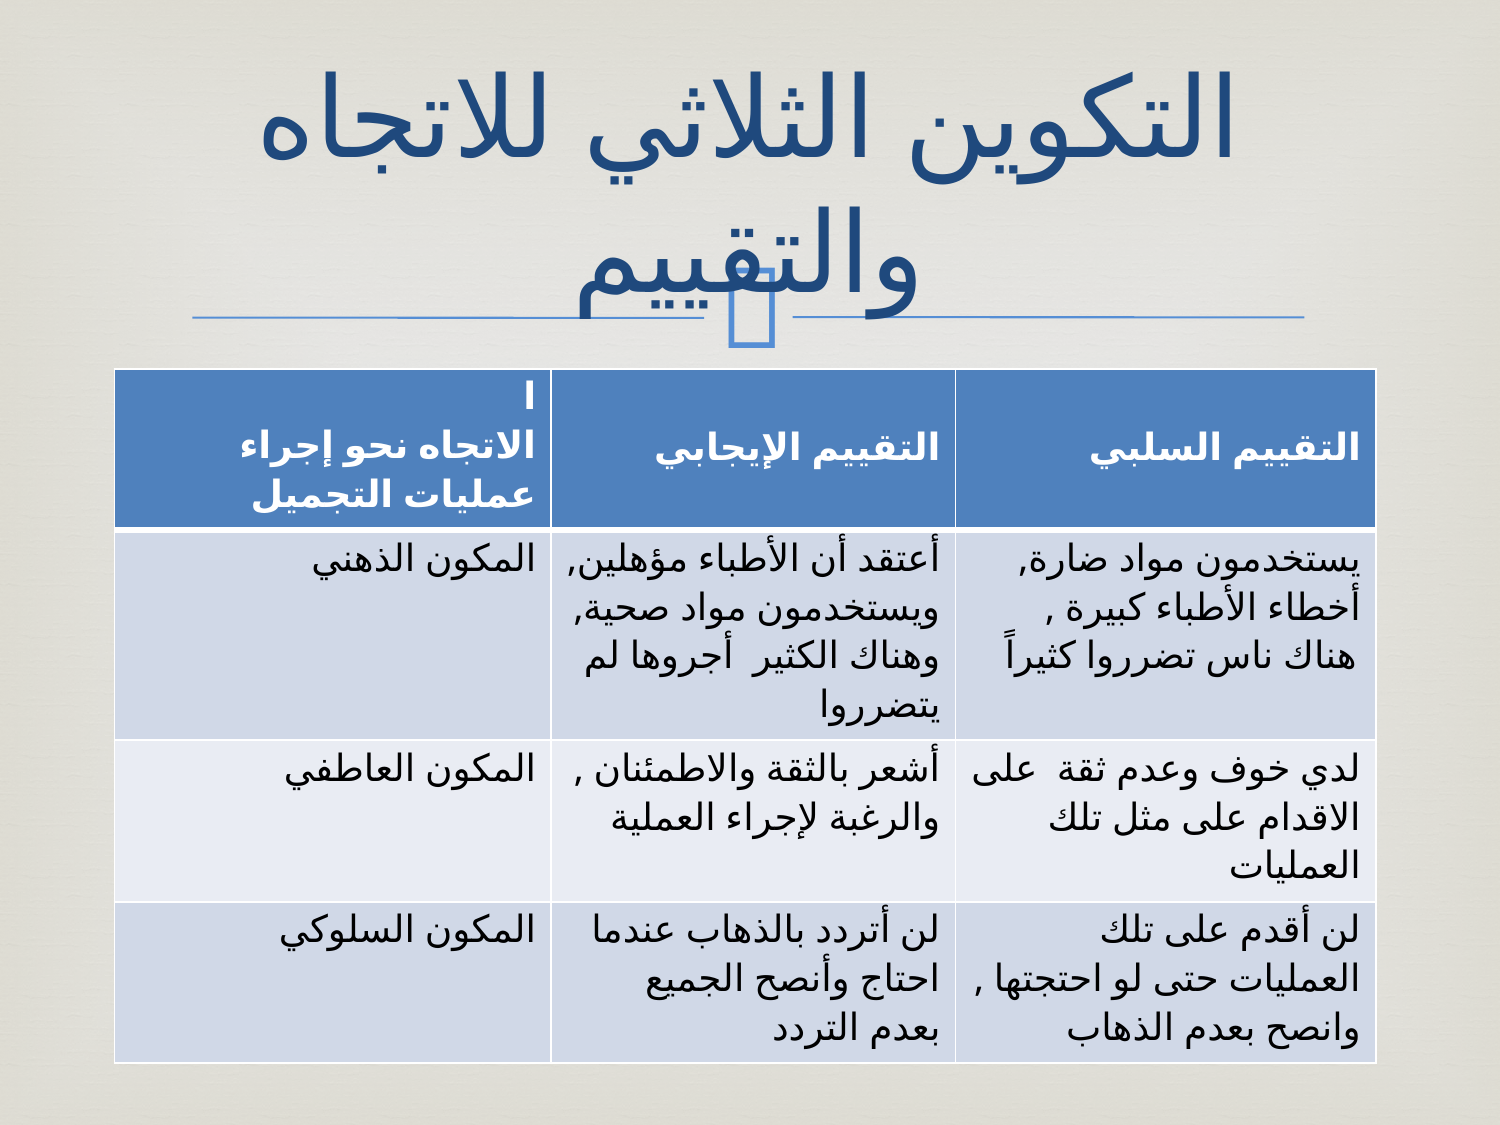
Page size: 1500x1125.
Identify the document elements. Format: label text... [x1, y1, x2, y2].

table_cell لدي خوف وعدم ثقة على الاقدام على مثل تلك العمليات [956, 741, 1375, 901]
table_cell أعتقد أن الأطباء مؤهلين, ويستخدمون مواد صحية, وهناك الكثير أجروها لم يتضرروا [552, 533, 955, 739]
table_cell أشعر بالثقة والاطمئنان , والرغبة لإجراء العملية [552, 741, 955, 901]
table_cell يستخدمون مواد ضارة, أخطاء الأطباء كبيرة , هناك ناس تضرروا كثيراً [956, 533, 1375, 739]
table_cell المكون العاطفي [115, 741, 550, 901]
table_cell لن أتردد بالذهاب عندما احتاج وأنصح الجميع بعدم التردد [552, 903, 955, 1062]
table_cell لن أقدم على تلك العمليات حتى لو احتجتها , وانصح بعدم الذهاب [956, 903, 1375, 1062]
table_header ا الاتجاه نحو إجراء عمليات التجميل [115, 370, 550, 527]
title التكوين الثلاثي للاتجاه والتقييم [112, 93, 1386, 267]
table_header التقييم الإيجابي [552, 370, 955, 527]
table_header التقييم السلبي [956, 370, 1375, 527]
table_cell المكون السلوكي [115, 903, 550, 1062]
table_cell المكون الذهني [115, 533, 550, 739]
